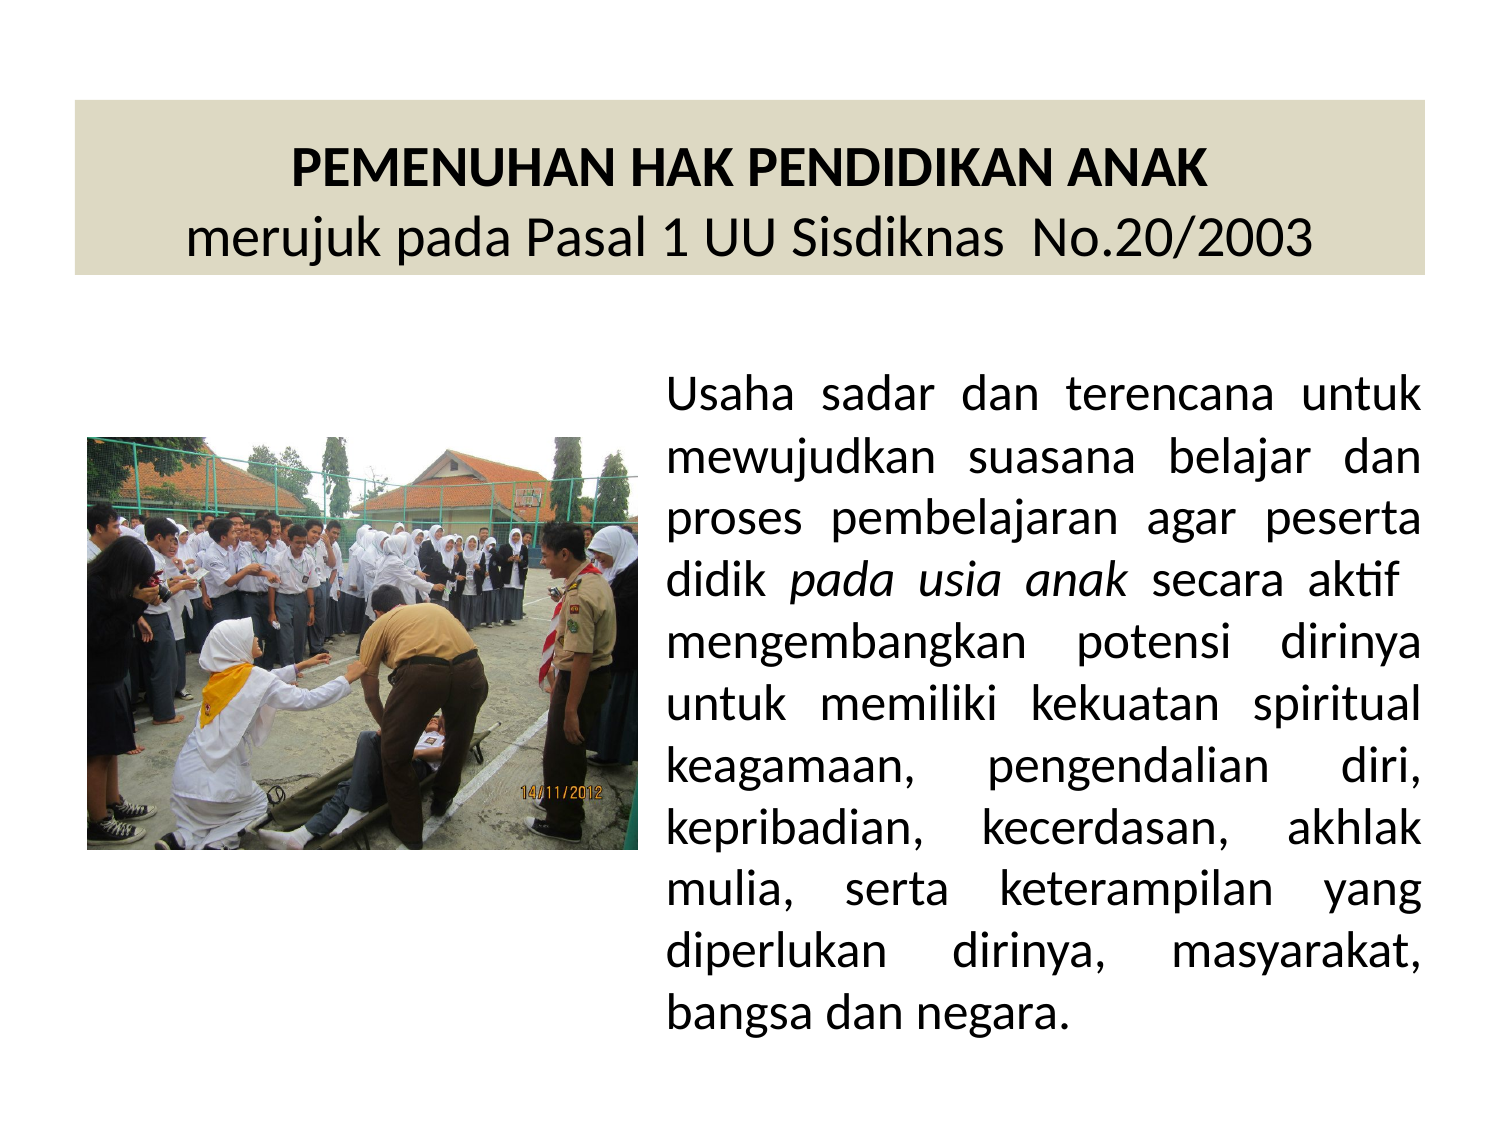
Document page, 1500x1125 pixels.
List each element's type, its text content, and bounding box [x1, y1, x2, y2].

list Usaha sadar dan terencana untuk mewujudkan suasana belajar dan proses pembelajaran agar peserta didik pada usia anak secara aktif mengembangkan potensi dirinya untuk memiliki kekuatan spiritual keagamaan, pengendalian diri, kepribadian, kecerdasan, akhlak mulia, serta keterampilan yang diperlukan dirinya, masyarakat, bangsa dan negara. [623, 350, 1438, 1063]
picture [87, 437, 638, 851]
text_box PEMENUHAN HAK PENDIDIKAN ANAK merujuk pada Pasal 1 UU Sisdiknas No.20/2003 [74, 99, 1425, 275]
